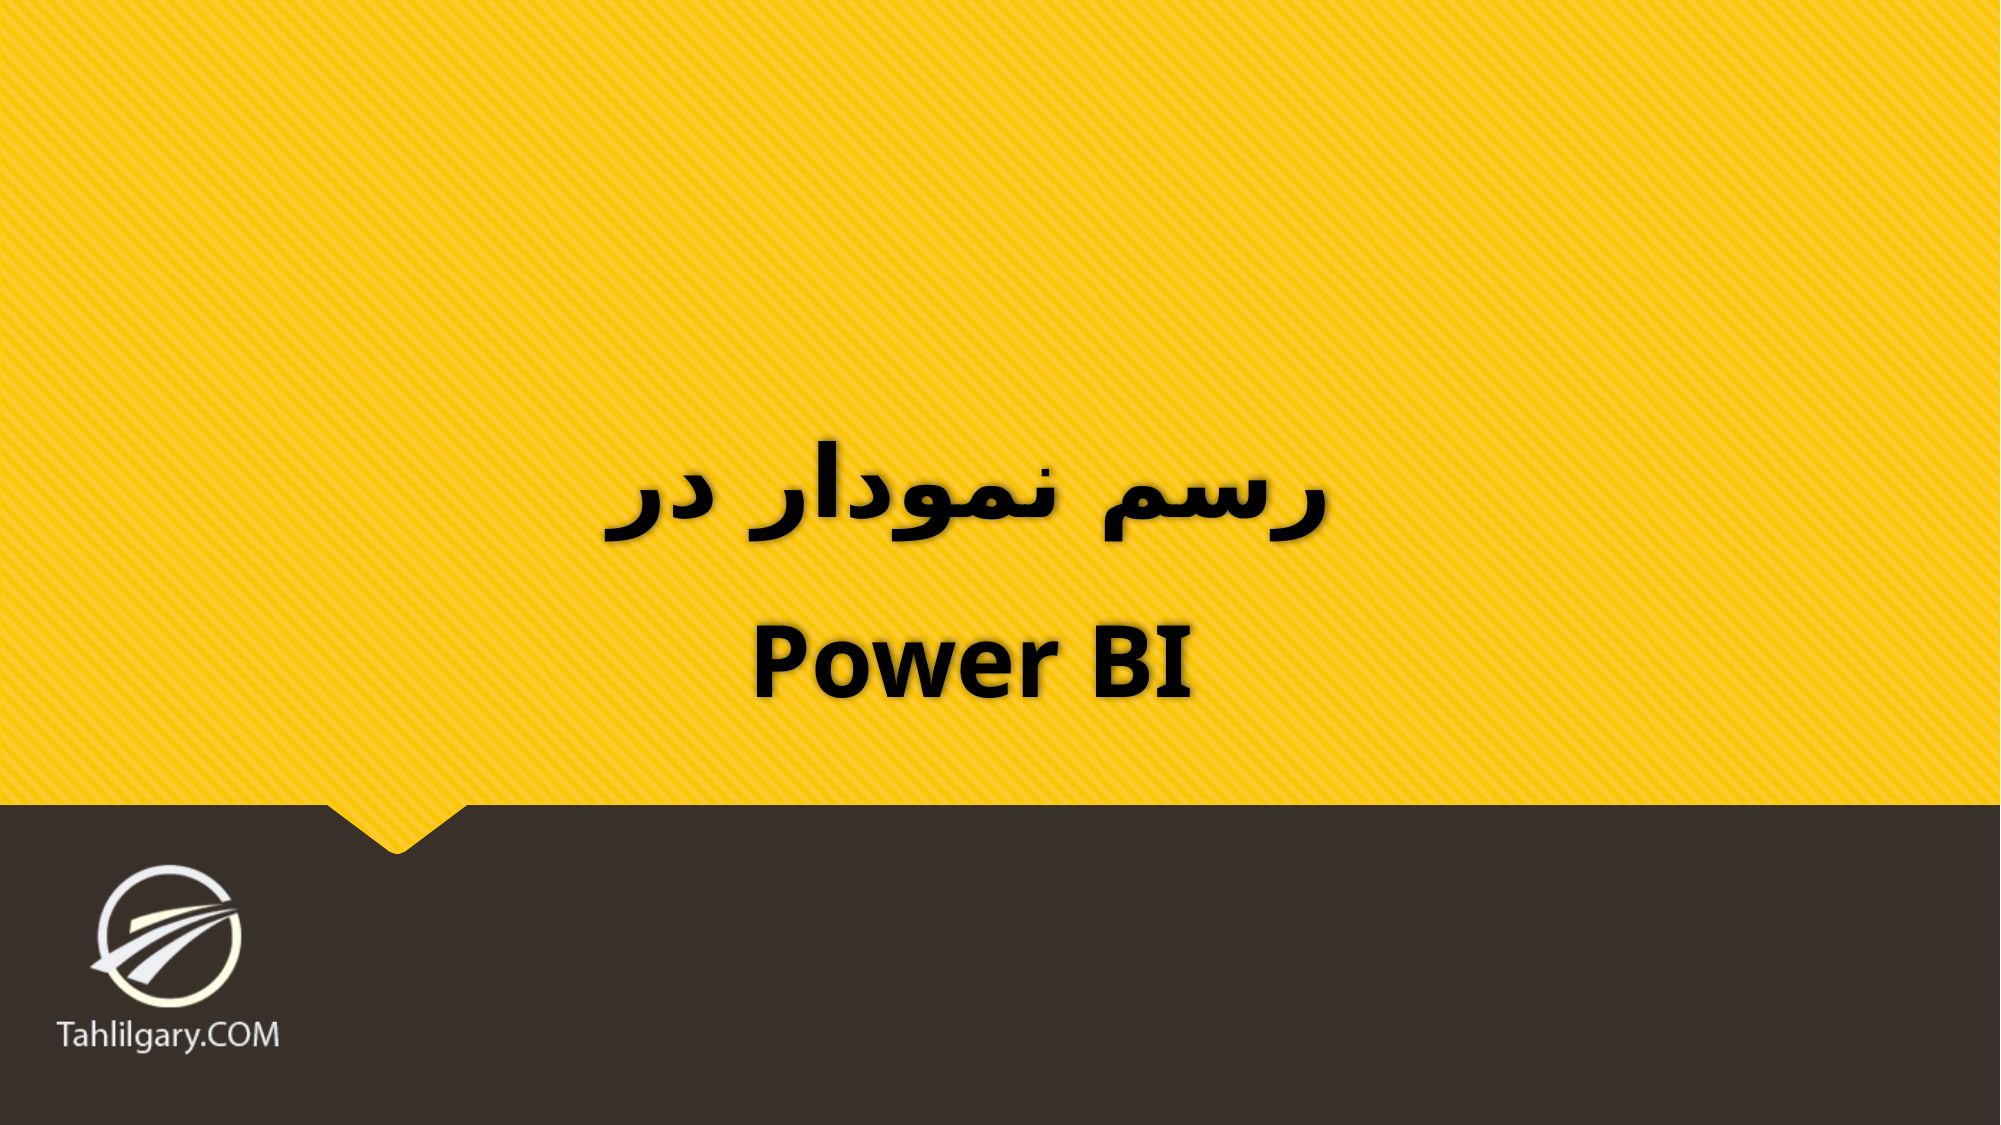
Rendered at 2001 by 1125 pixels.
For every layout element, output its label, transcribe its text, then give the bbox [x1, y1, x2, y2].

picture [47, 858, 291, 1068]
text_box رسم نمودار در Power BI [593, 158, 1349, 726]
